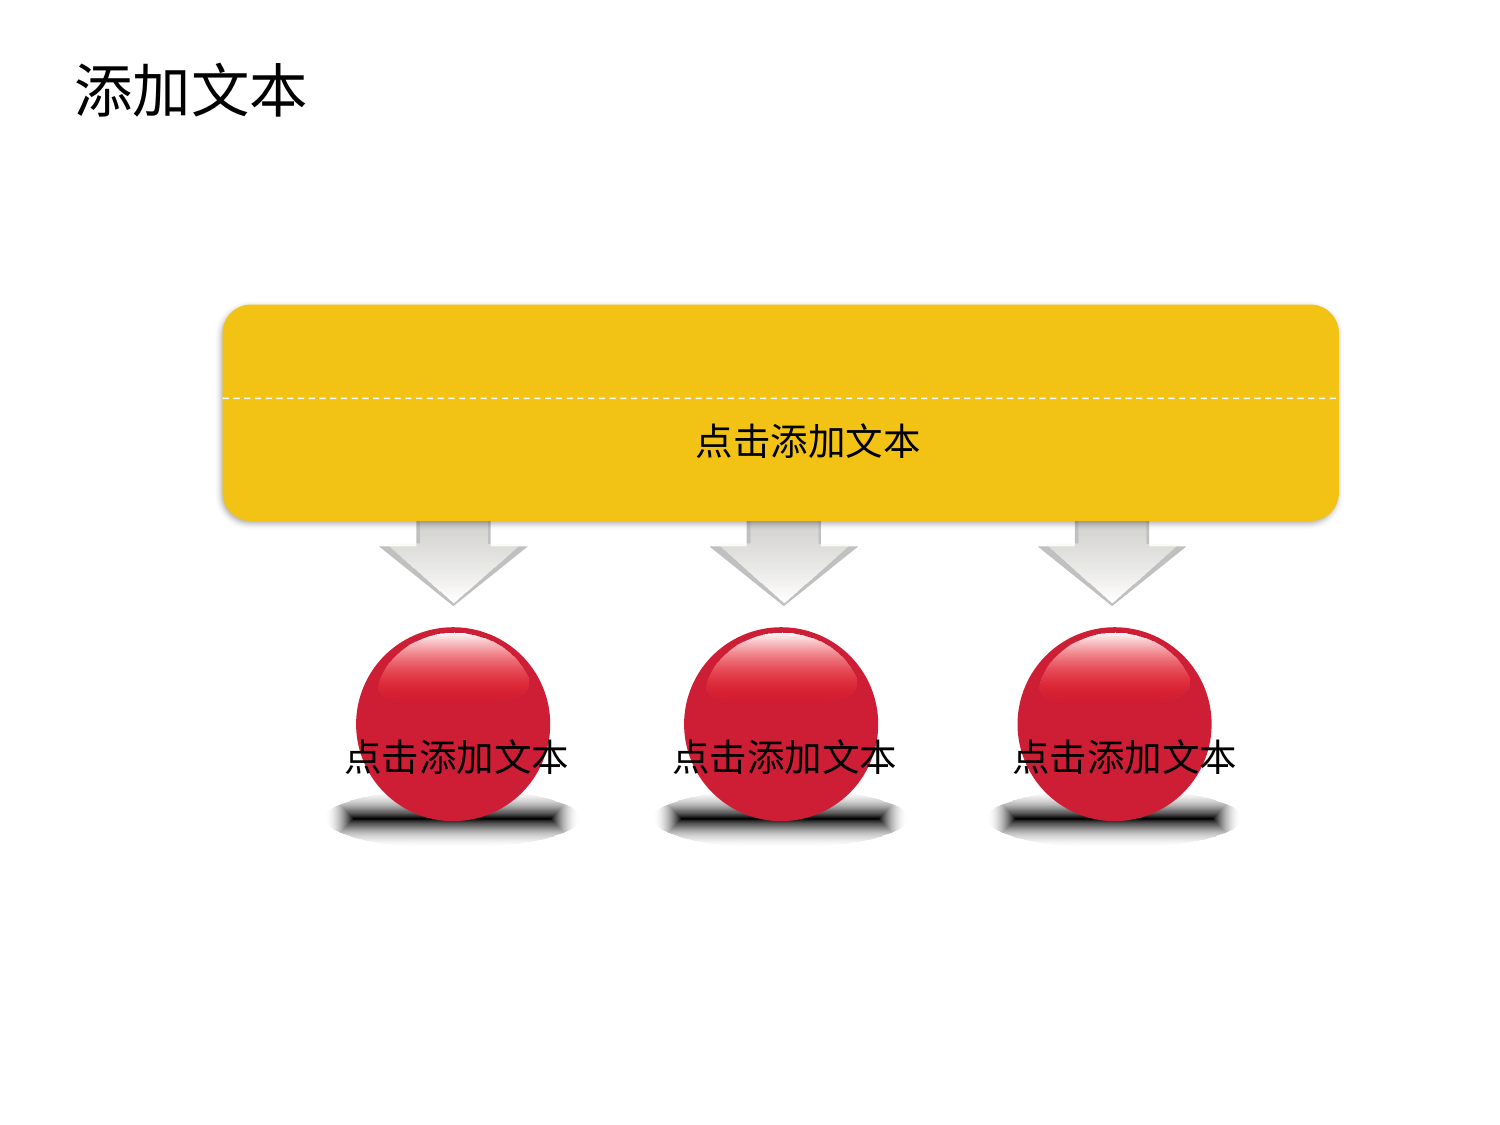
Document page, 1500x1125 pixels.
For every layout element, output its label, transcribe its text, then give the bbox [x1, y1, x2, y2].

text_box 添加文本 [60, 46, 323, 132]
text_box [222, 304, 1340, 848]
